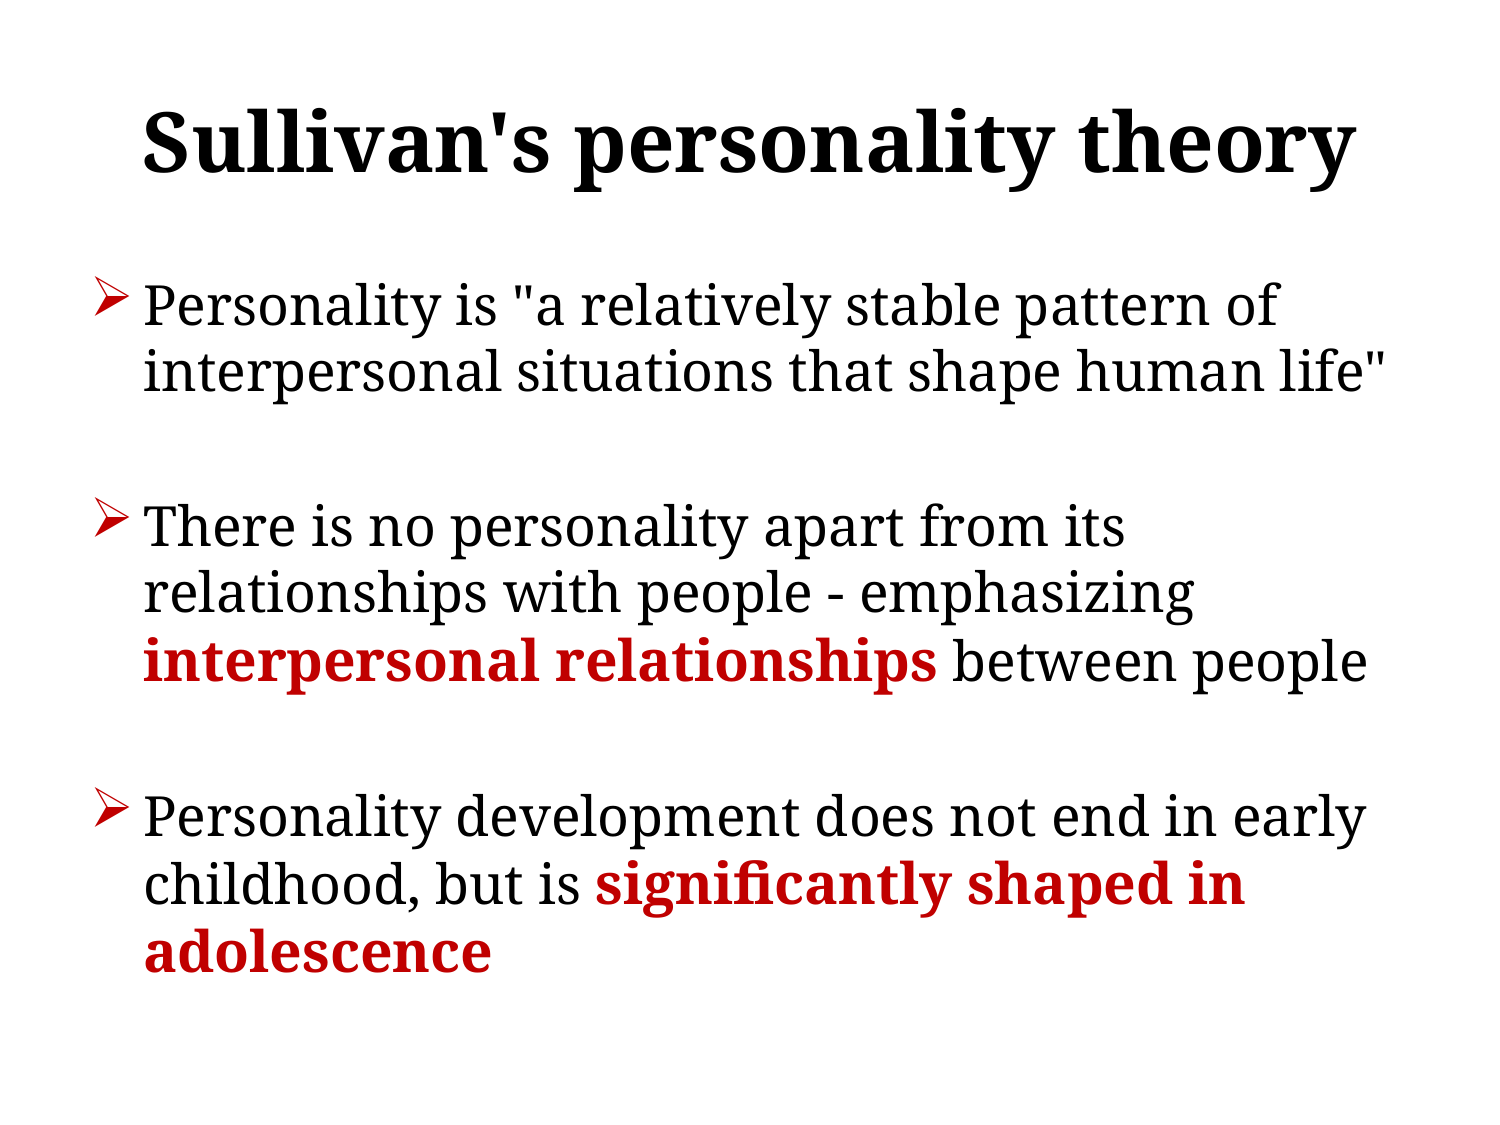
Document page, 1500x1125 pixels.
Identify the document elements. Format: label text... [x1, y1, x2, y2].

list Personality is "a relatively stable pattern of interpersonal situations that shape human life" There is no personality apart from its relationships with people - emphasizing interpersonal relationships between people Personality development does not end in early childhood, but is significantly shaped in adolescence [75, 262, 1425, 1005]
title Sullivan's personality theory [75, 45, 1425, 233]
